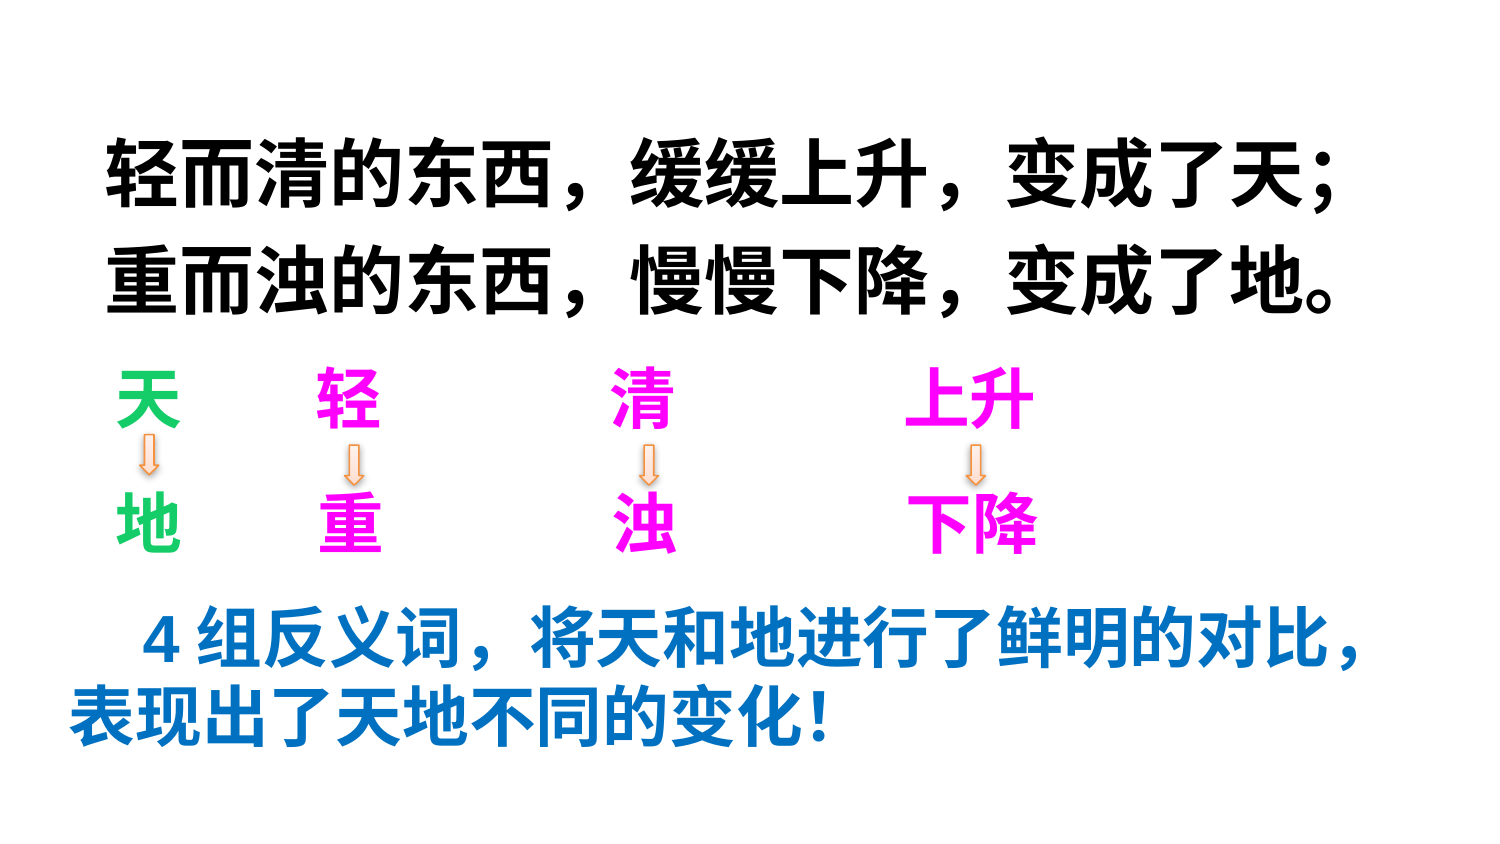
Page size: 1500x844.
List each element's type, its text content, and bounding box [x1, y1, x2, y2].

text_box 天 [100, 349, 198, 444]
text_box 4组反义词，将天和地进行了鲜明的对比，表现出了天地不同的变化！ [53, 587, 1473, 763]
text_box [970, 444, 982, 474]
text_box 下降 [890, 474, 1054, 570]
text_box 轻而清的东西，缓缓上升，变成了天； 重而浊的东西，慢慢下降，变成了地。 [89, 100, 1413, 332]
text_box 浊 [596, 474, 694, 570]
text_box 地 [100, 474, 198, 570]
text_box [643, 444, 655, 474]
text_box [348, 444, 360, 474]
text_box 轻 [300, 349, 397, 444]
text_box 上升 [888, 349, 1052, 444]
text_box 清 [595, 349, 692, 444]
text_box 重 [302, 474, 399, 570]
text_box [139, 433, 160, 476]
